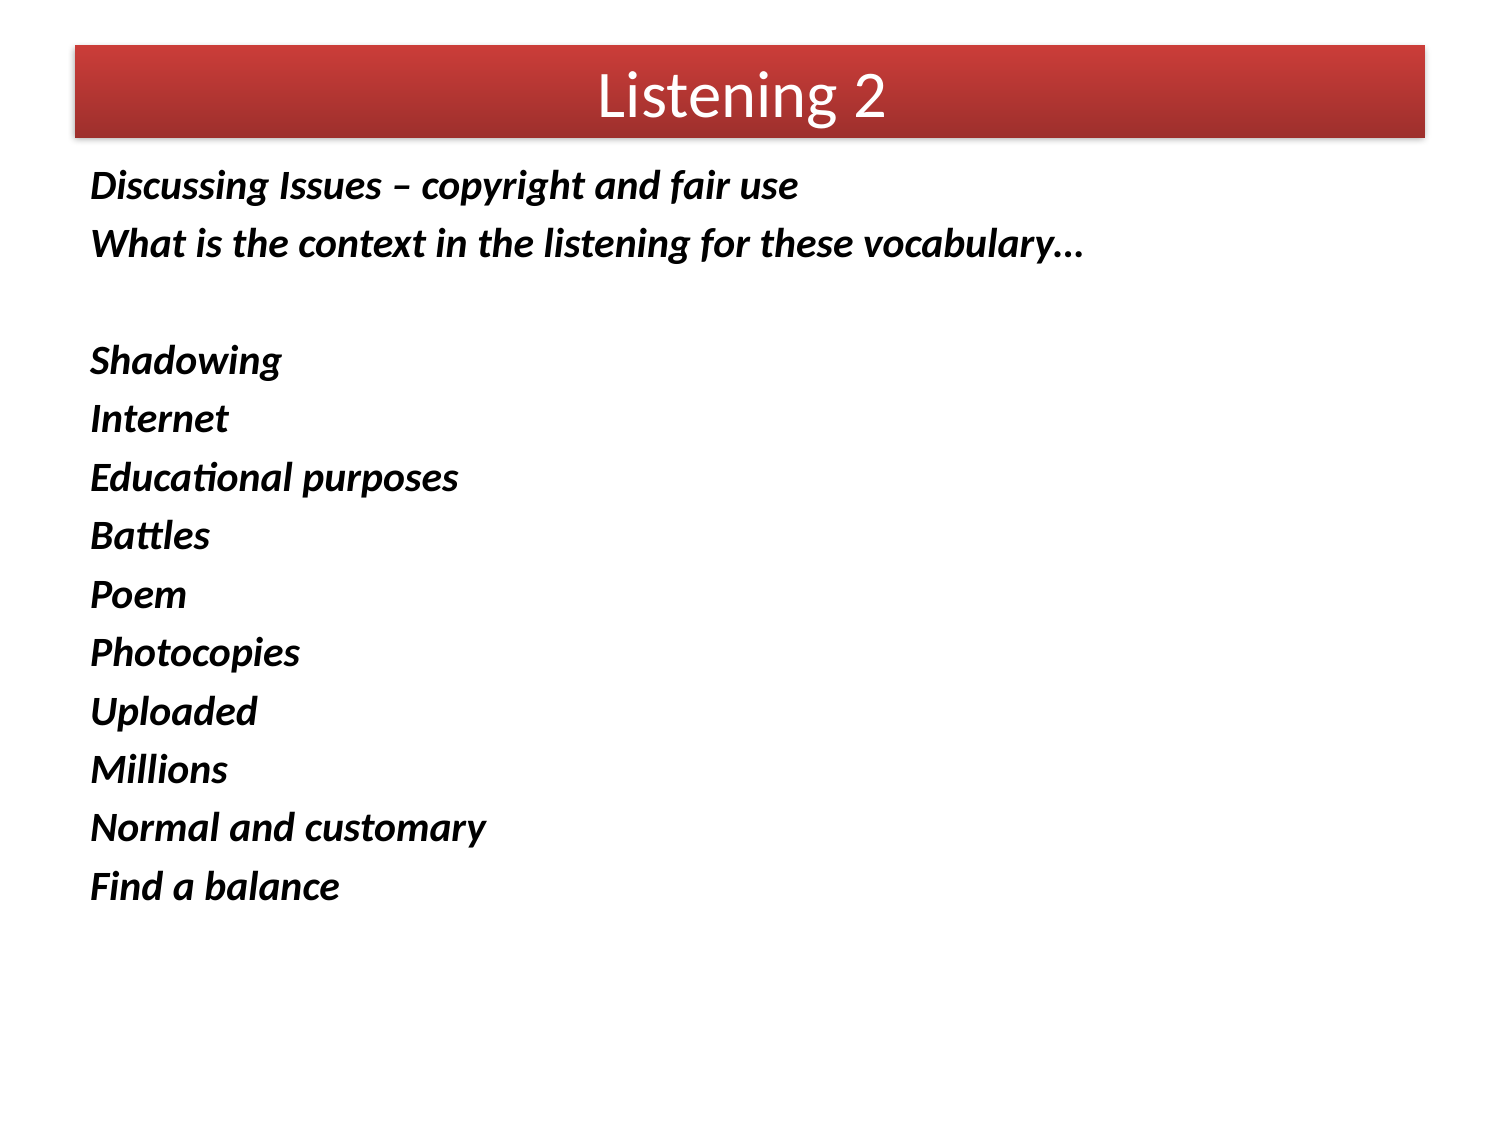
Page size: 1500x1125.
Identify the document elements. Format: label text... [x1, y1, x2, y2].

title Listening 2 [75, 45, 1425, 138]
list Discussing Issues – copyright and fair use What is the context in the listening for these vocabulary… Shadowing Internet Educational purposes Battles Poem Photocopies Uploaded Millions Normal and customary Find a balance [75, 149, 1425, 1005]
